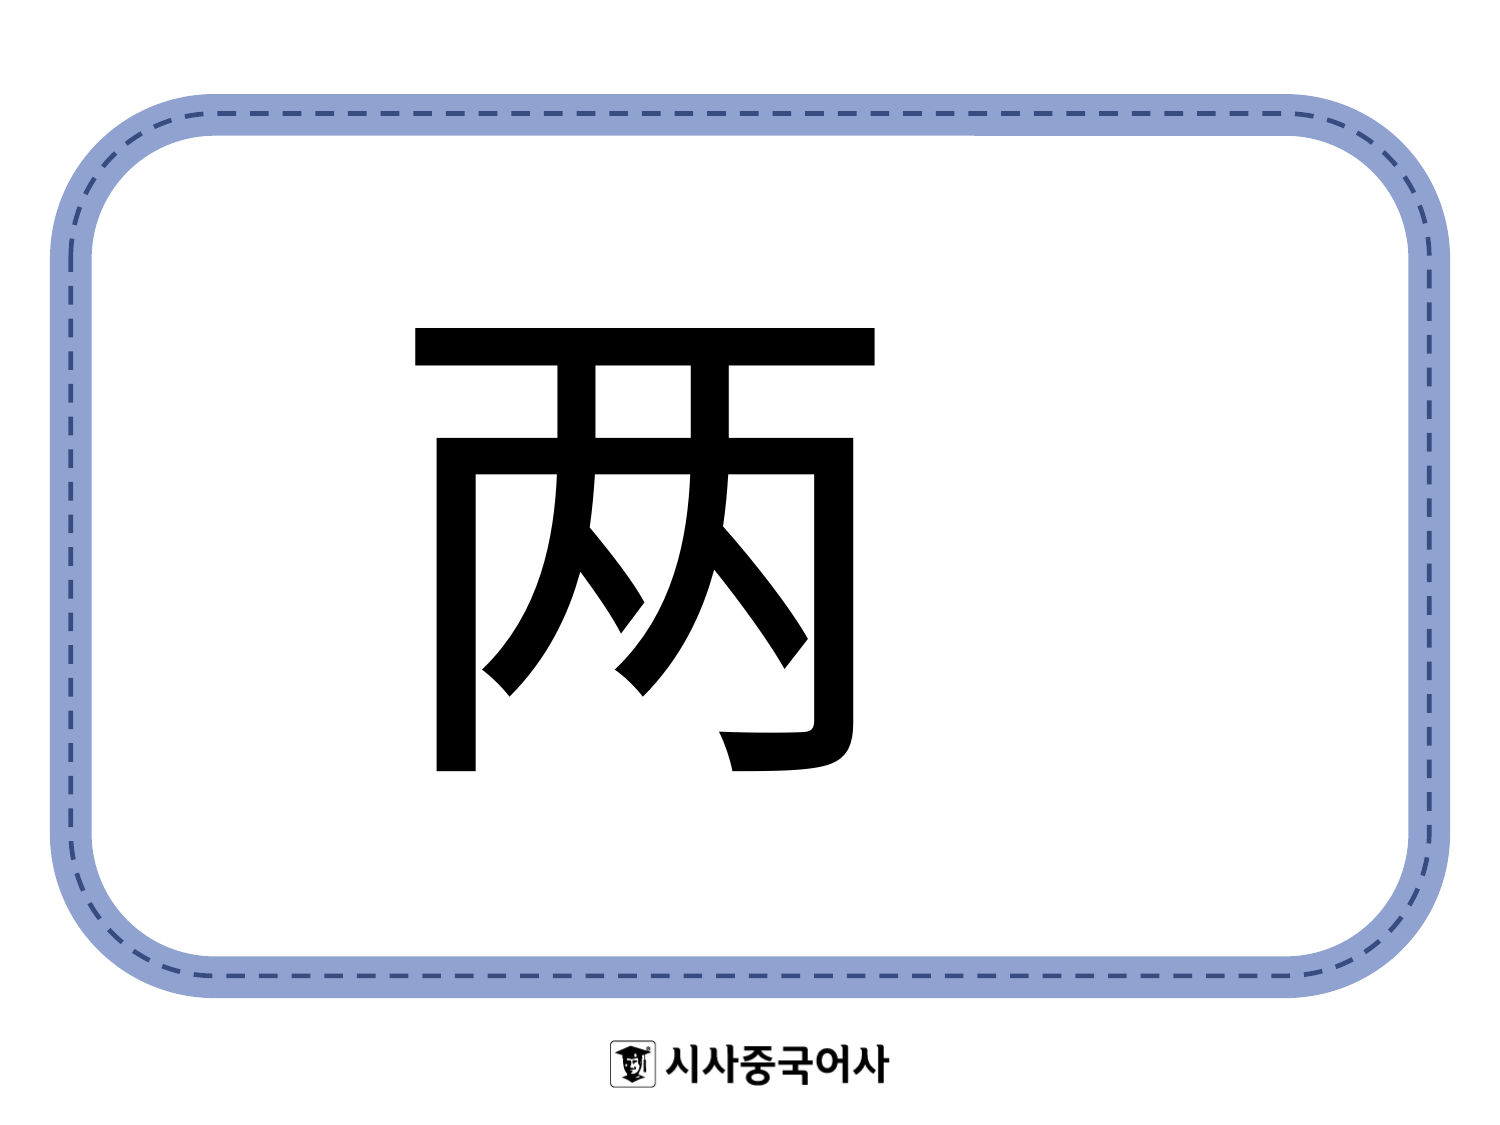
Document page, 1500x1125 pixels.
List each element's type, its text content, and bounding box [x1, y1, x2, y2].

picture [602, 1034, 898, 1094]
text_box 两 [145, 189, 1354, 853]
